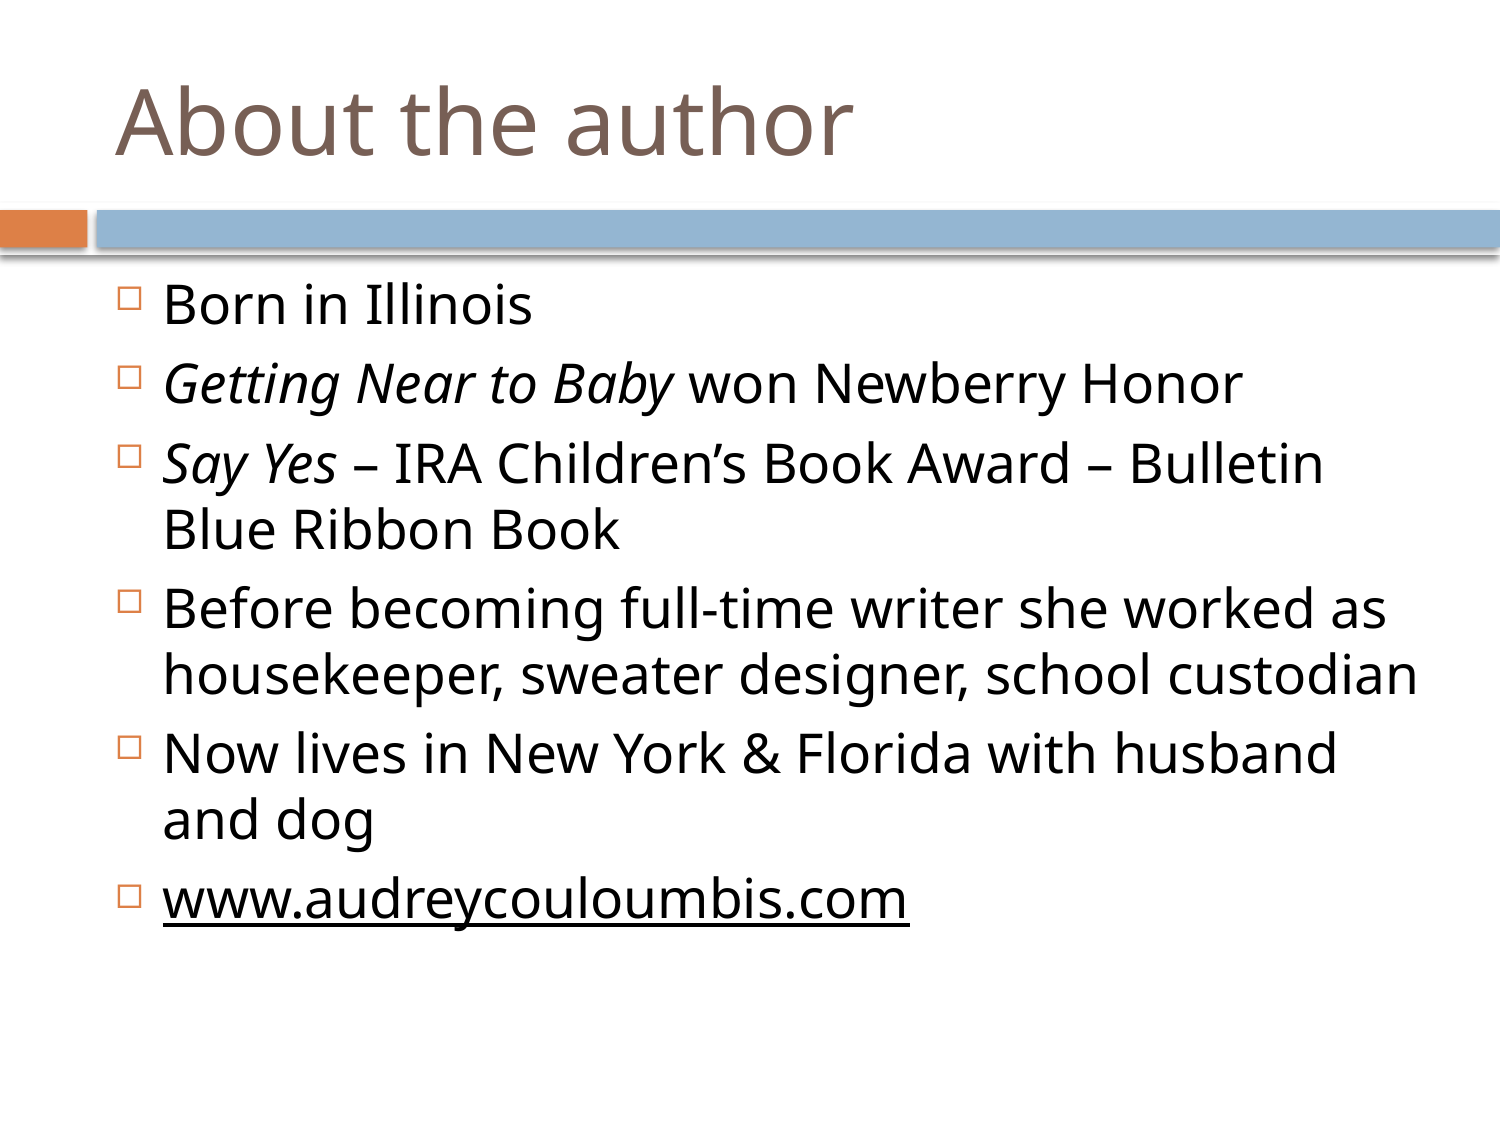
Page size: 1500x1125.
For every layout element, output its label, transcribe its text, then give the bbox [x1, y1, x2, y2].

title About the author [100, 37, 1438, 200]
list Born in Illinois Getting Near to Baby won Newberry Honor Say Yes – IRA Children’s Book Award – Bulletin Blue Ribbon Book Before becoming full-time writer she worked as housekeeper, sweater designer, school custodian Now lives in New York & Florida with husband and dog www.audreycouloumbis.com [100, 262, 1438, 1000]
